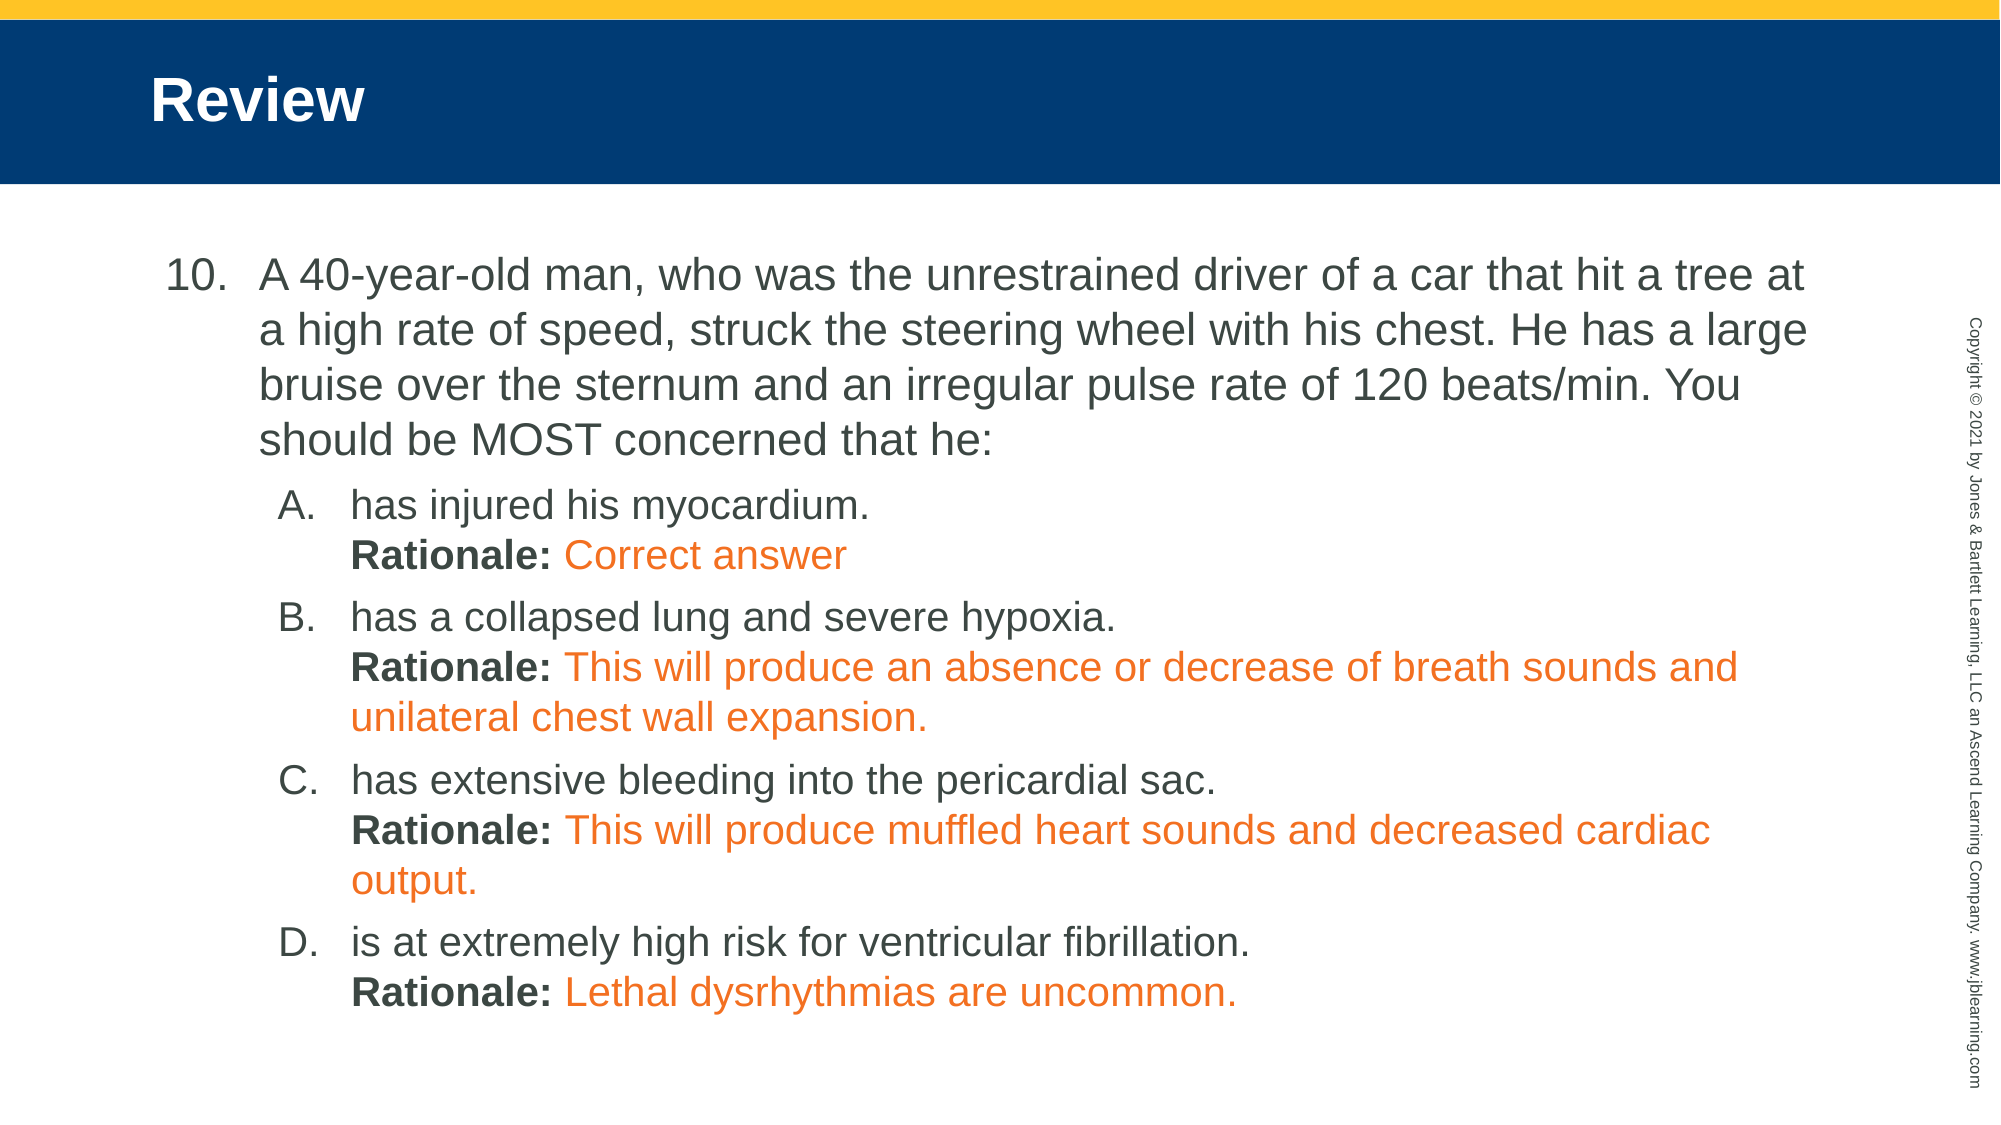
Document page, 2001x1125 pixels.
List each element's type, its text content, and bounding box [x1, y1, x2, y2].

title Review [0, 19, 2000, 185]
list A 40-year-old man, who was the unrestrained driver of a car that hit a tree at a high rate of speed, struck the steering wheel with his chest. He has a large bruise over the sternum and an irregular pulse rate of 120 beats/min. You should be MOST concerned that he: has injured his myocardium. Rationale: Correct answer has a collapsed lung and severe hypoxia. Rationale: This will produce an absence or decrease of breath sounds and unilateral chest wall expansion. has extensive bleeding into the pericardial sac. Rationale: This will produce muffled heart sounds and decreased cardiac output. is at extremely high risk for ventricular fibrillation. Rationale: Lethal dysrhythmias are uncommon. [150, 237, 1850, 1025]
